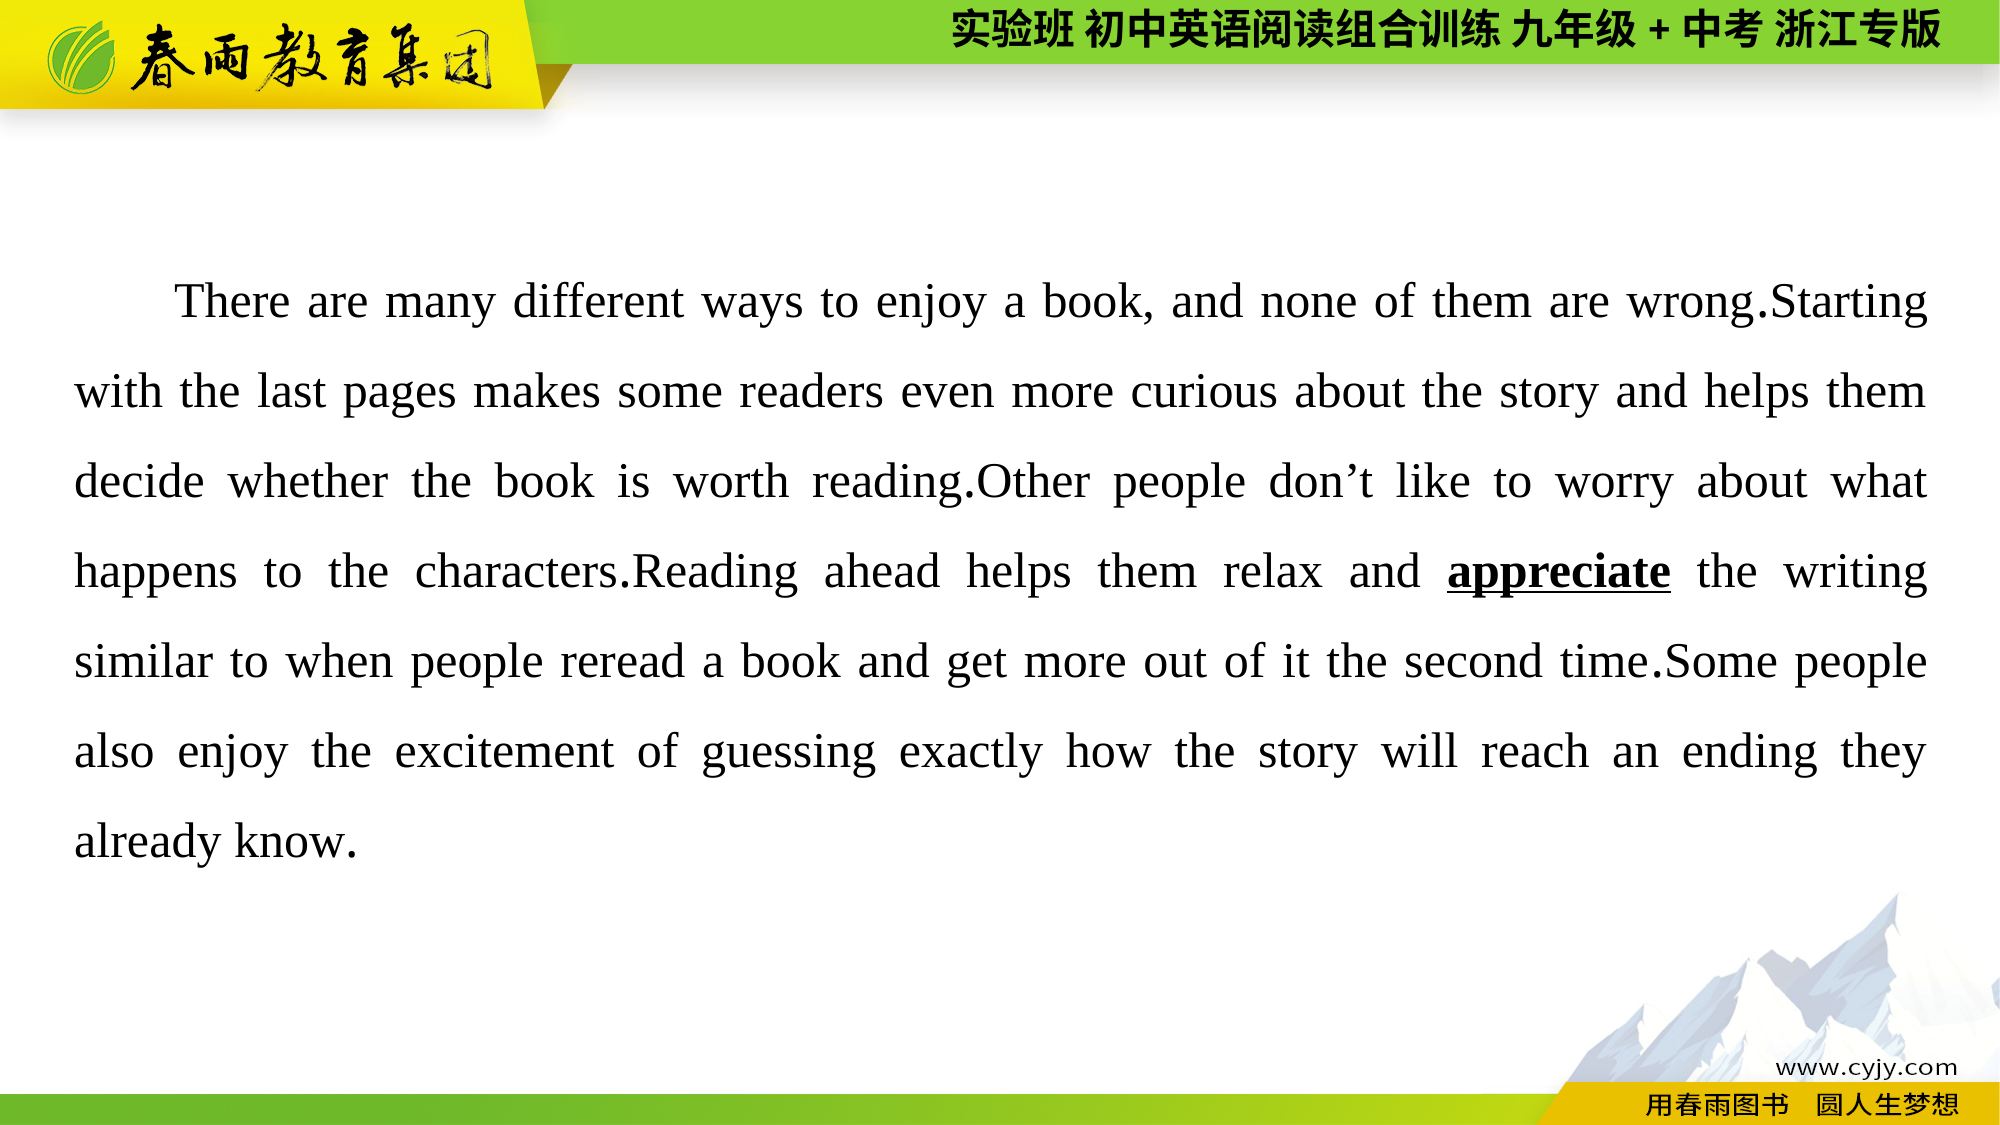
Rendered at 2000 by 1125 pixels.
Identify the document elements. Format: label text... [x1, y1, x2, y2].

list There are many different ways to enjoy a book, and none of them are wrong.Starting with the last pages makes some readers even more curious about the story and helps them decide whether the book is worth reading.Other people don’t like to worry about what happens to the characters.Reading ahead helps them relax and appreciate the writing similar to when people reread a book and get more out of it the second time.Some people also enjoy the excitement of guessing exactly how the story will reach an ending they already know. [59, 230, 1944, 882]
picture [0, 0, 2000, 1125]
